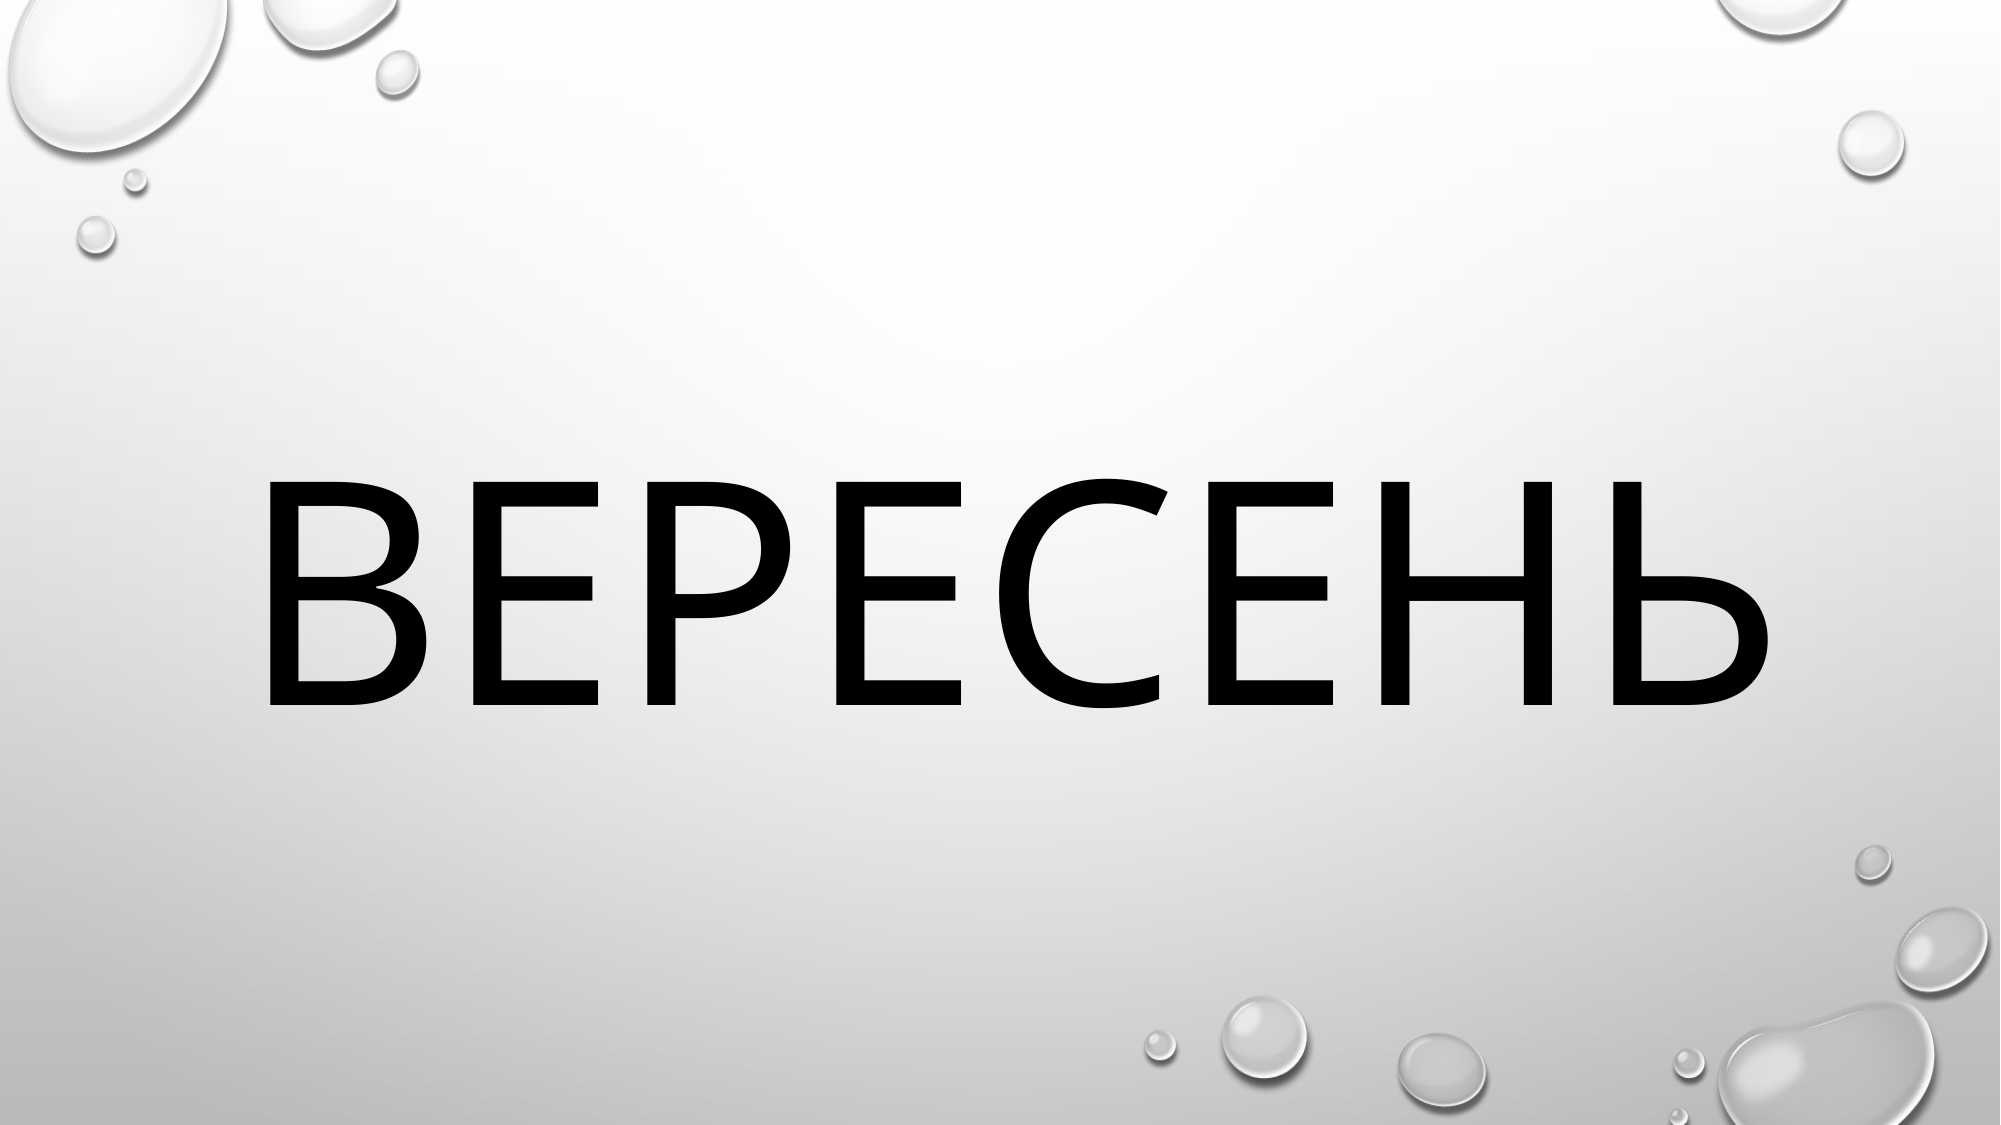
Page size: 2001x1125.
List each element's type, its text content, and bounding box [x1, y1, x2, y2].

title вересень [149, 135, 1875, 781]
picture [0, 0, 2000, 1125]
